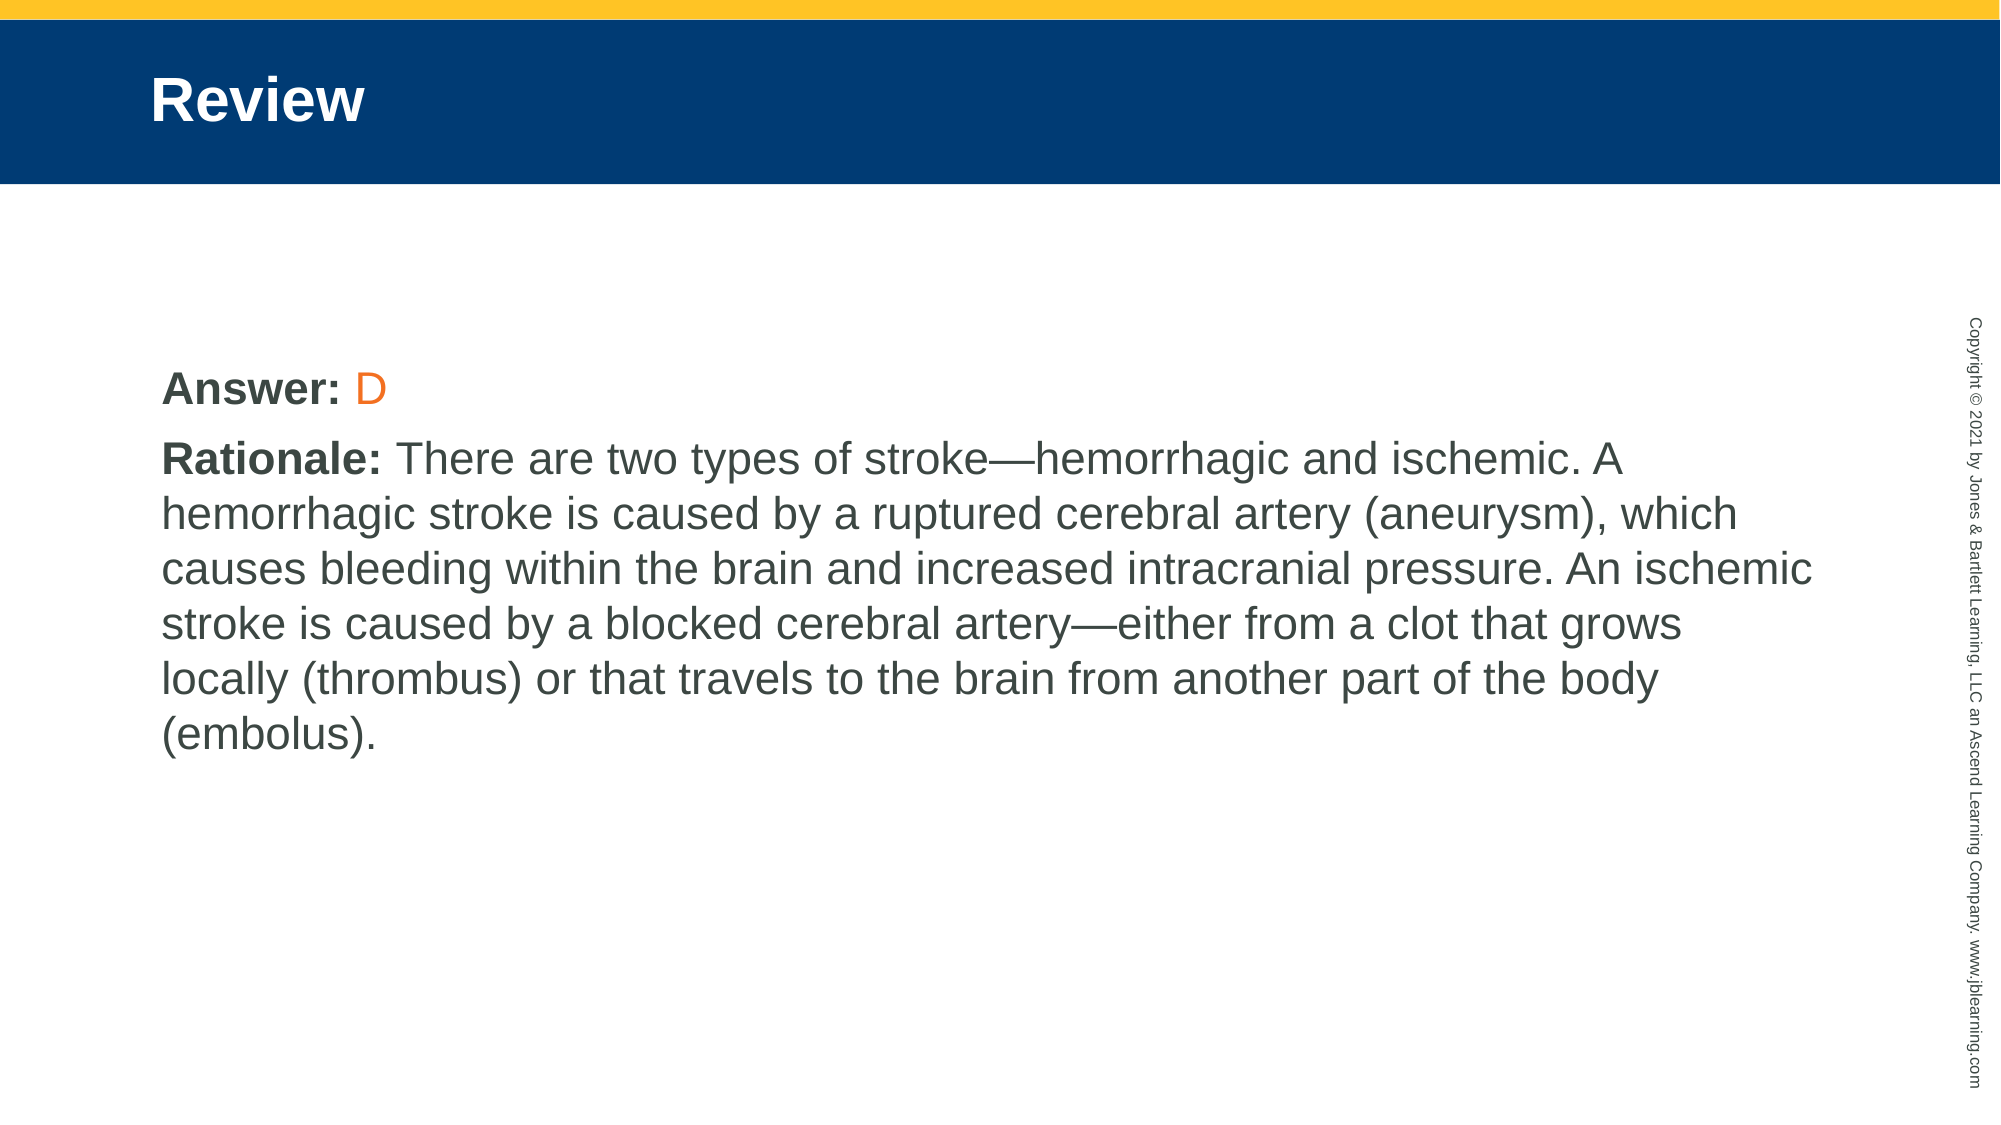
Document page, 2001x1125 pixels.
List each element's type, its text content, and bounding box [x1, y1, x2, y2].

list Answer: D Rationale: There are two types of stroke—hemorrhagic and ischemic. A hemorrhagic stroke is caused by a ruptured cerebral artery (aneurysm), which causes bleeding within the brain and increased intracranial pressure. An ischemic stroke is caused by a blocked cerebral artery—either from a clot that grows locally (thrombus) or that travels to the brain from another part of the body (embolus). [146, 361, 1859, 1016]
title Review [0, 19, 2000, 185]
